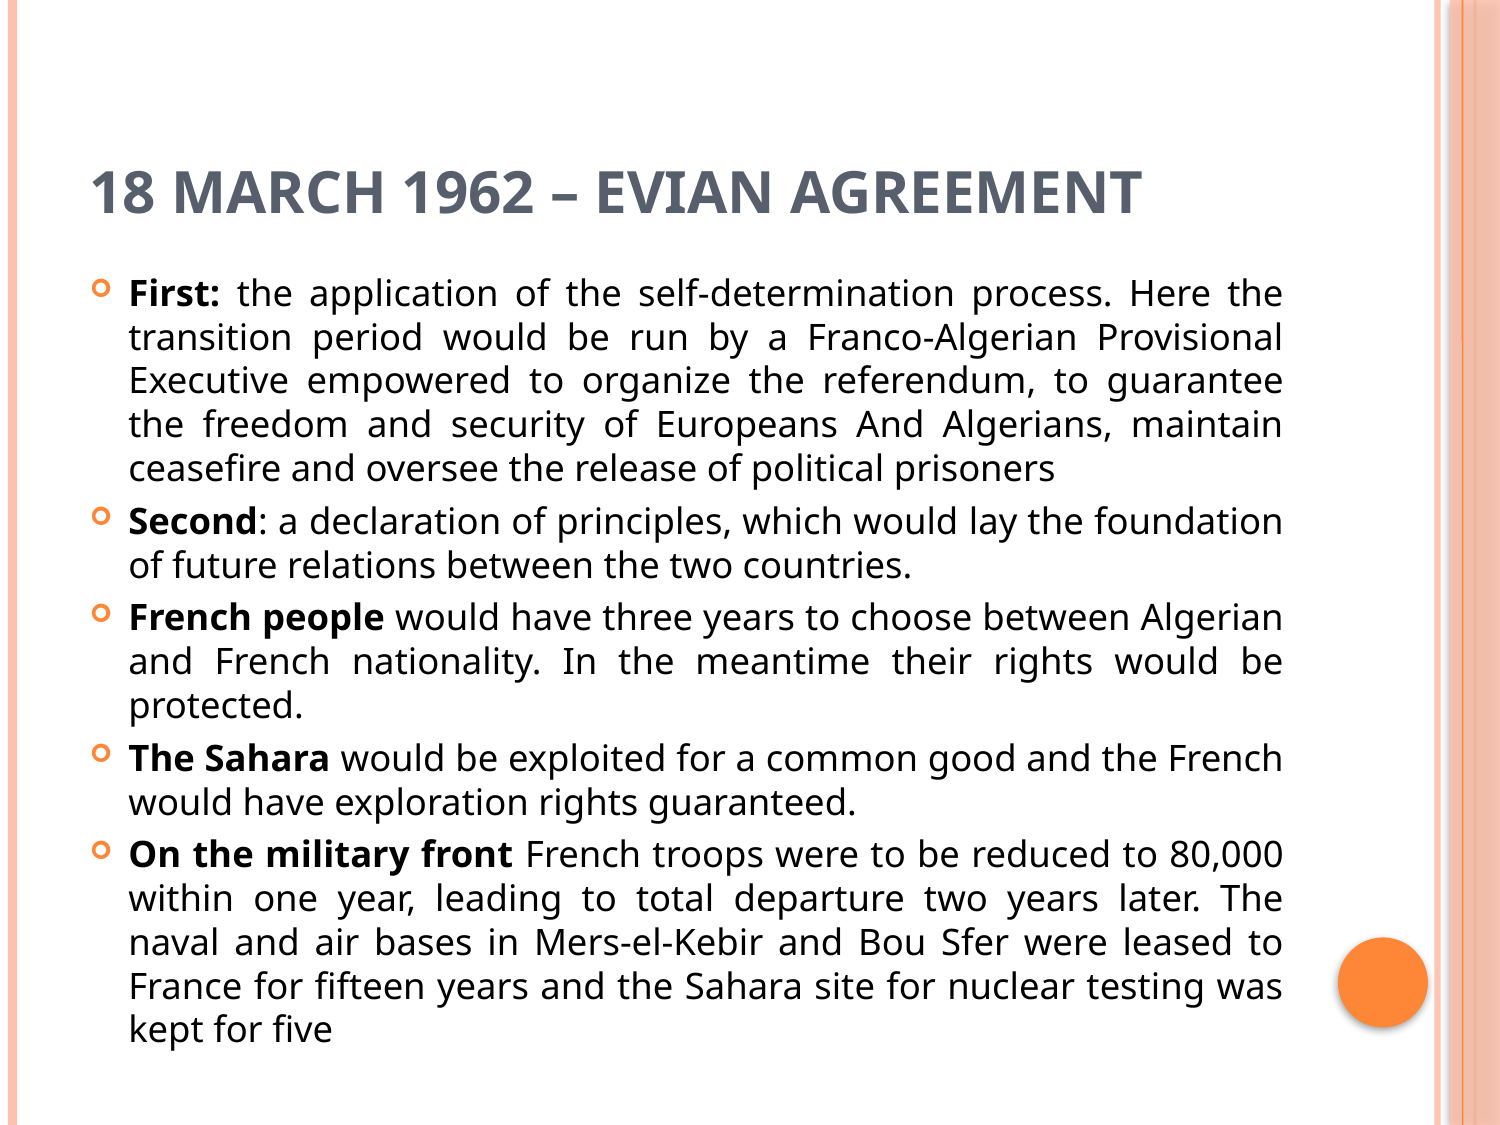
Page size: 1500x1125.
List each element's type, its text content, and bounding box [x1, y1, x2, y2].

title 18 MARCH 1962 – EVIAN AGREEMENT [75, 45, 1300, 233]
list First: the application of the self-determination process. Here the transition period would be run by a Franco-Algerian Provisional Executive empowered to organize the referendum, to guarantee the freedom and security of Europeans And Algerians, maintain ceasefire and oversee the release of political prisoners Second: a declaration of principles, which would lay the foundation of future relations between the two countries. French people would have three years to choose between Algerian and French nationality. In the meantime their rights would be protected. The Sahara would be exploited for a common good and the French would have exploration rights guaranteed. On the military front French troops were to be reduced to 80,000 within one year, leading to total departure two years later. The naval and air bases in Mers-el-Kebir and Bou Sfer were leased to France for fifteen years and the Sahara site for nuclear testing was kept for five [75, 262, 1300, 1062]
